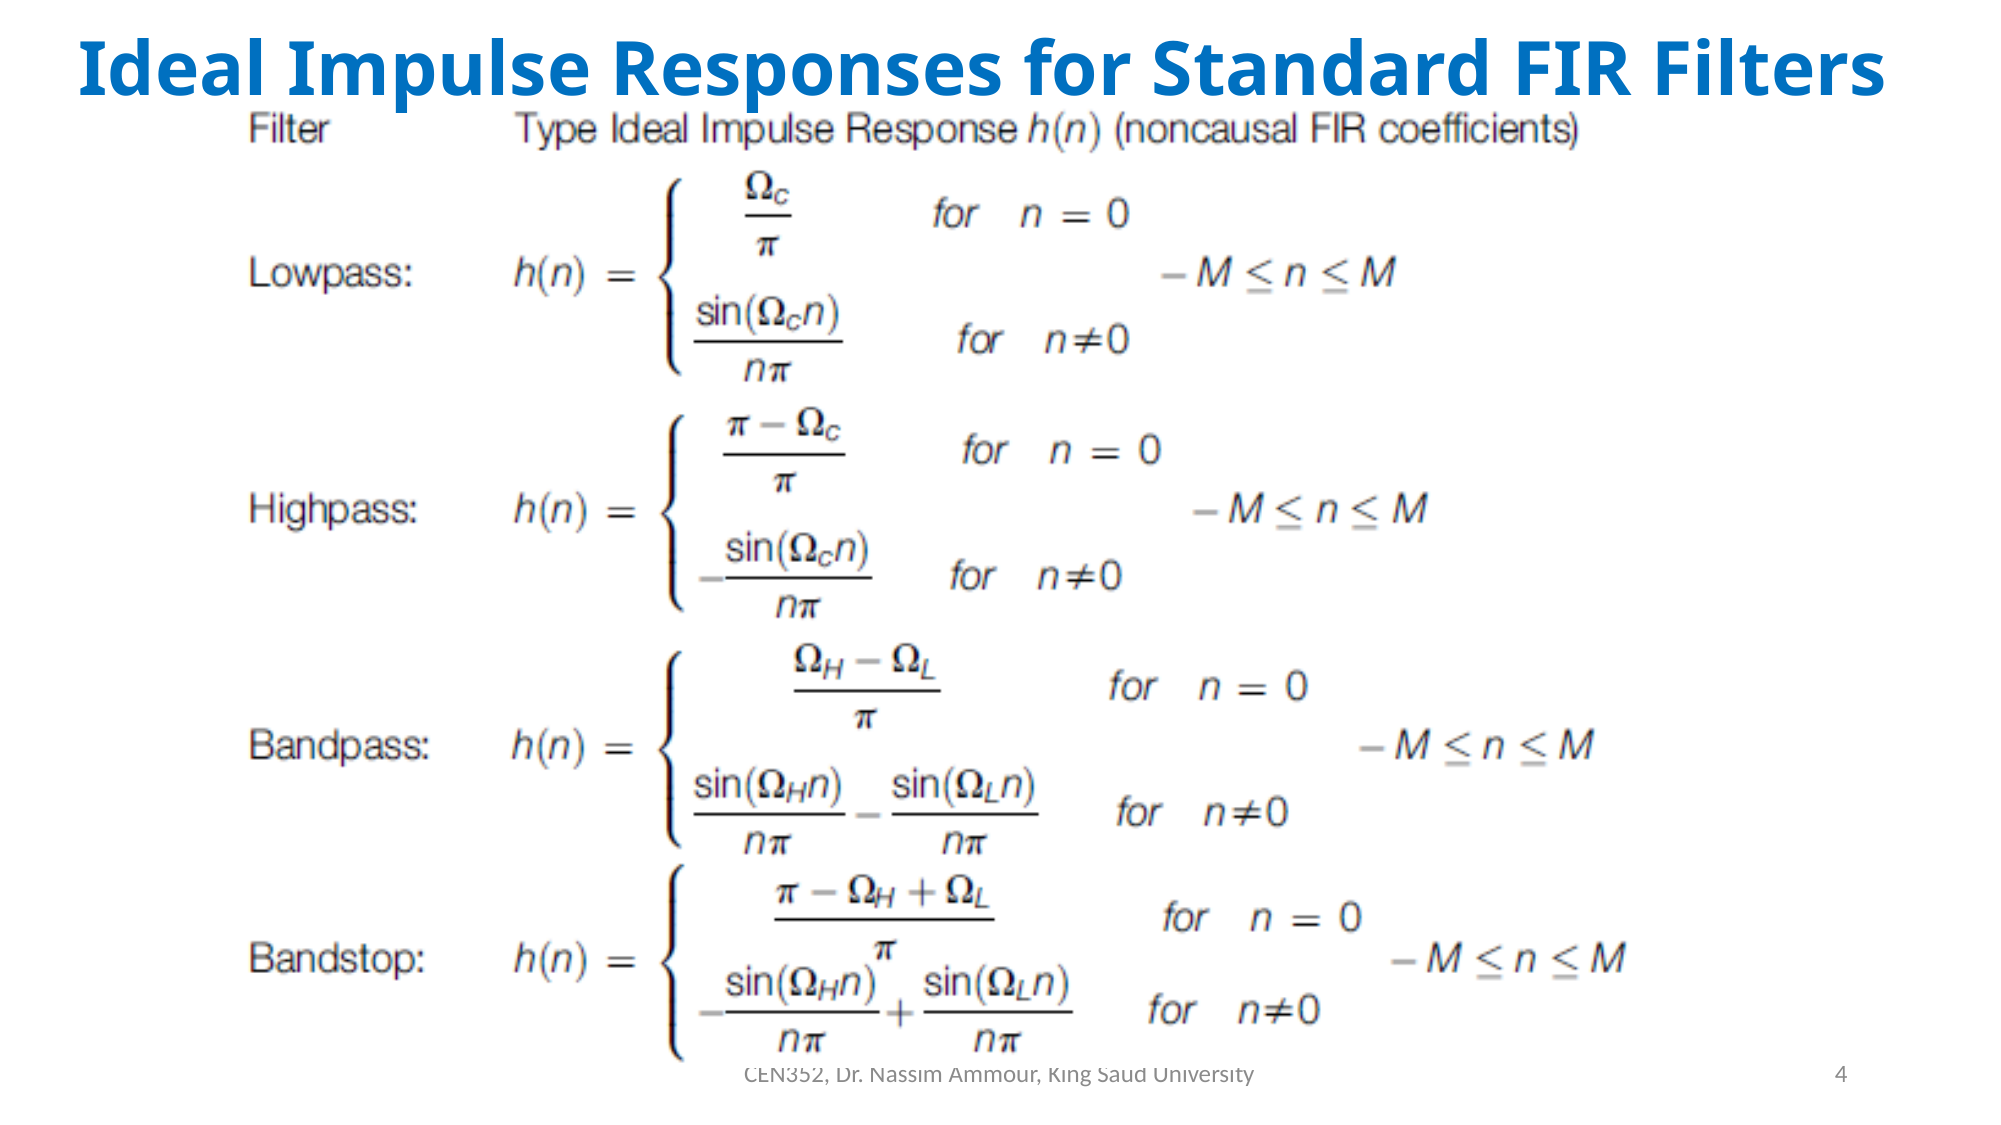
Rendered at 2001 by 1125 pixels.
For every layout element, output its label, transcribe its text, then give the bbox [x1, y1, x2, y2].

picture [237, 97, 1646, 1068]
slide_number 4 [1412, 1042, 1863, 1103]
footer CEN352, Dr. Nassim Ammour, King Saud University [662, 1068, 1338, 1103]
text_box Ideal Impulse Responses for Standard FIR Filters [64, 0, 1904, 119]
